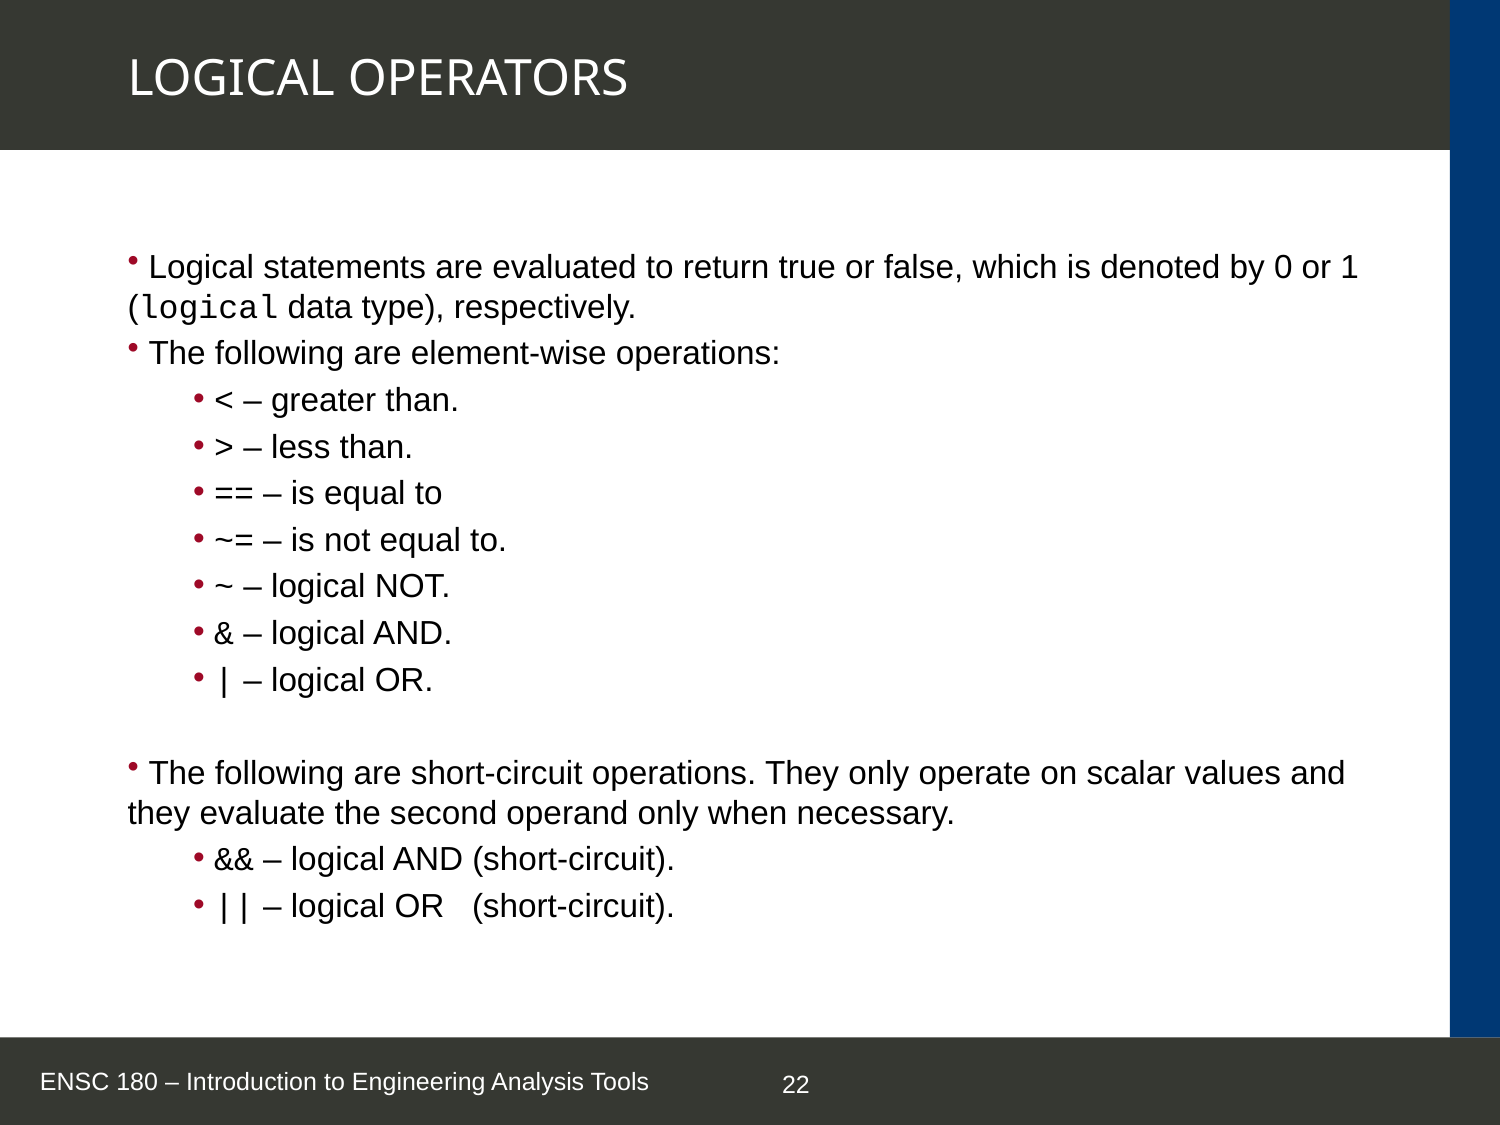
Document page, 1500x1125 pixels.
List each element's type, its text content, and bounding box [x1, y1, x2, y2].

footer ENSC 180 – Introduction to Engineering Analysis Tools [24, 1057, 740, 1113]
list Logical statements are evaluated to return true or false, which is denoted by 0 or 1 (logical data type), respectively. The following are element-wise operations: < – greater than. > – less than. == – is equal to ~= – is not equal to. ~ – logical NOT. & – logical AND. | – logical OR. The following are short-circuit operations. They only operate on scalar values and they evaluate the second operand only when necessary. && – logical AND (short-circuit). || – logical OR (short-circuit). [112, 237, 1388, 1029]
title LOGICAL OPERATORS [112, 37, 1450, 138]
